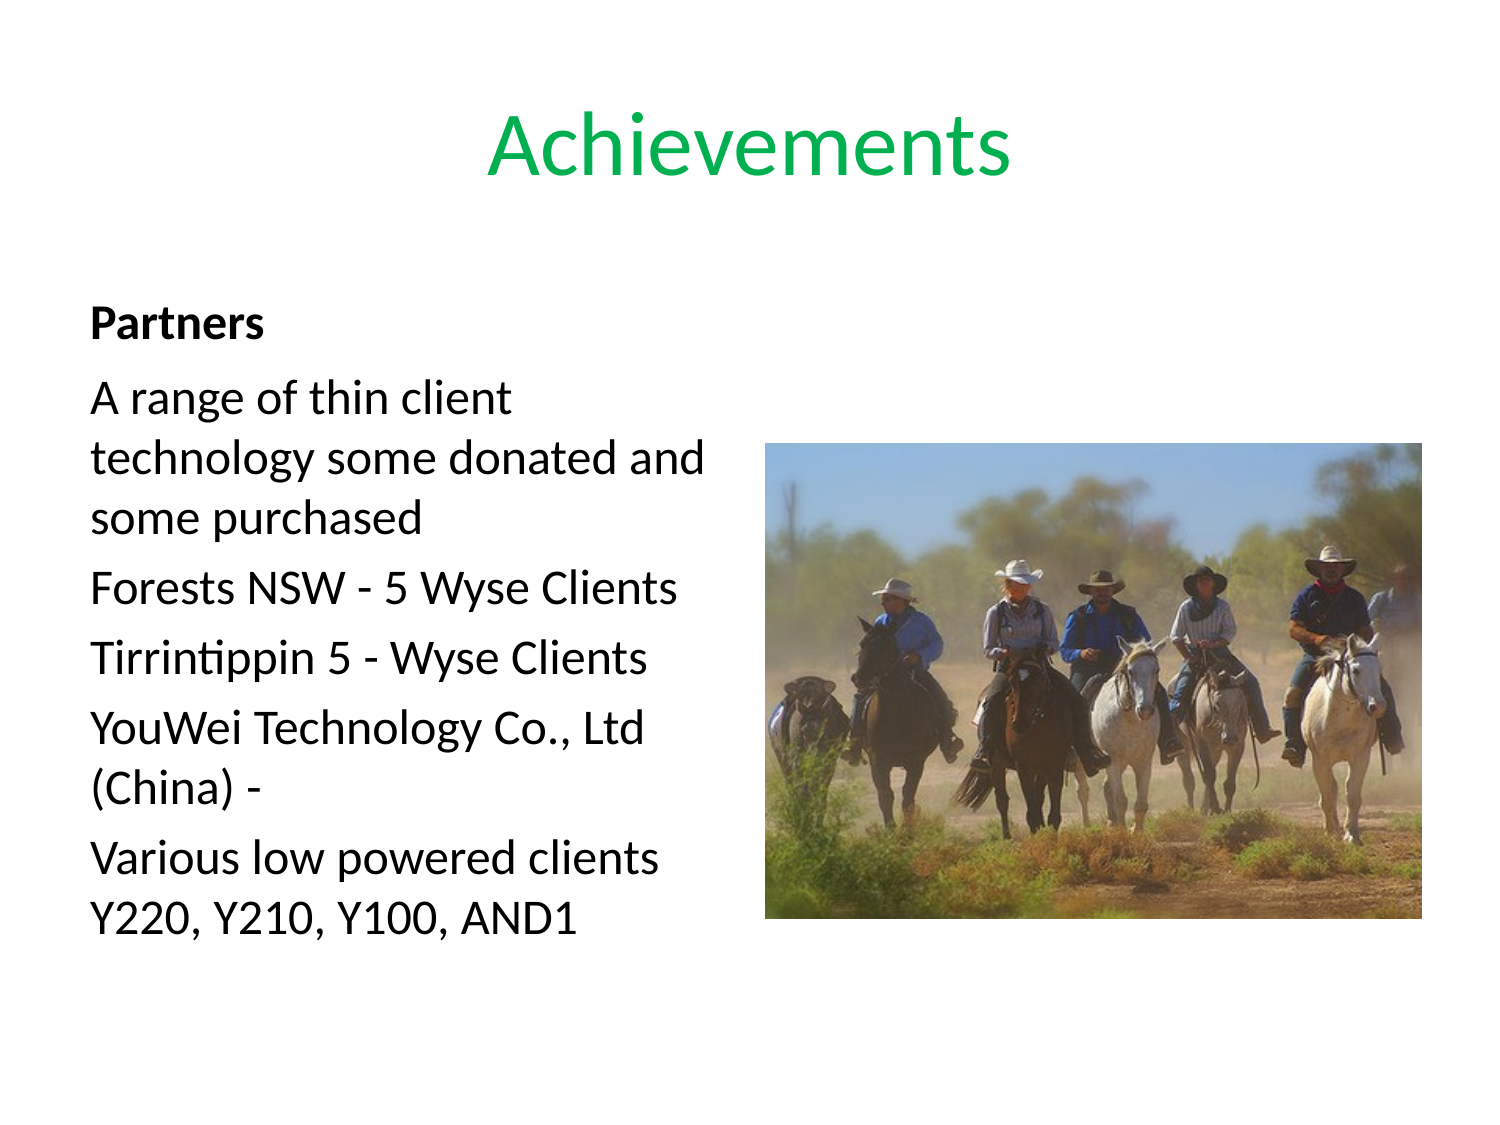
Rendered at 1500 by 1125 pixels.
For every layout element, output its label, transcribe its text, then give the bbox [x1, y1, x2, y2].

title Achievements [75, 45, 1425, 233]
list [765, 443, 1422, 919]
list A range of thin client technology some donated and some purchased Forests NSW - 5 Wyse Clients Tirrintippin 5 - Wyse Clients YouWei Technology Co., Ltd (China) - Various low powered clients Y220, Y210, Y100, AND1 [75, 356, 738, 1005]
list Partners [75, 251, 738, 356]
